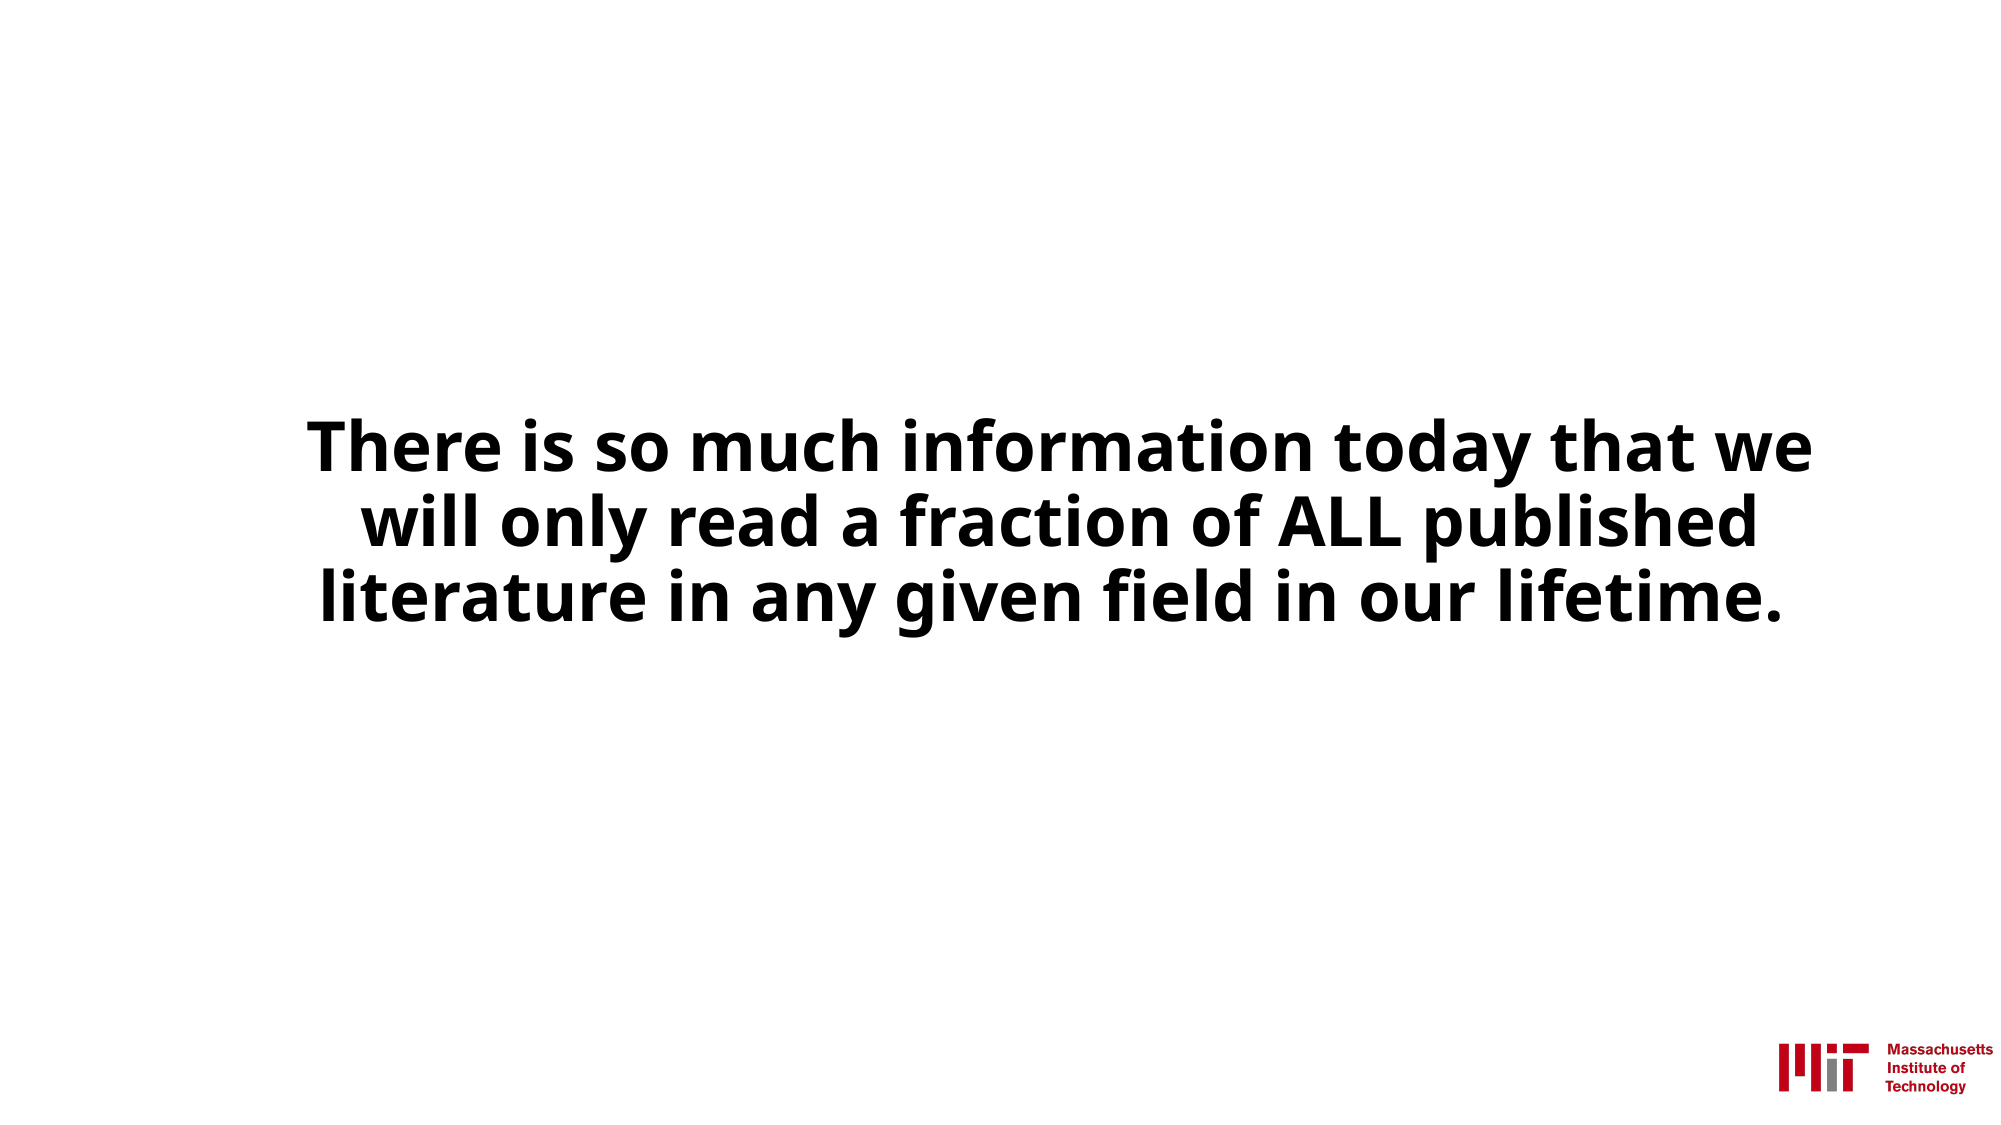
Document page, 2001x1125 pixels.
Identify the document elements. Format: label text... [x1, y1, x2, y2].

list There is so much information today that we will only read a fraction of ALL published literature in any given field in our lifetime. [281, 404, 1840, 656]
picture [1778, 1008, 1994, 1125]
